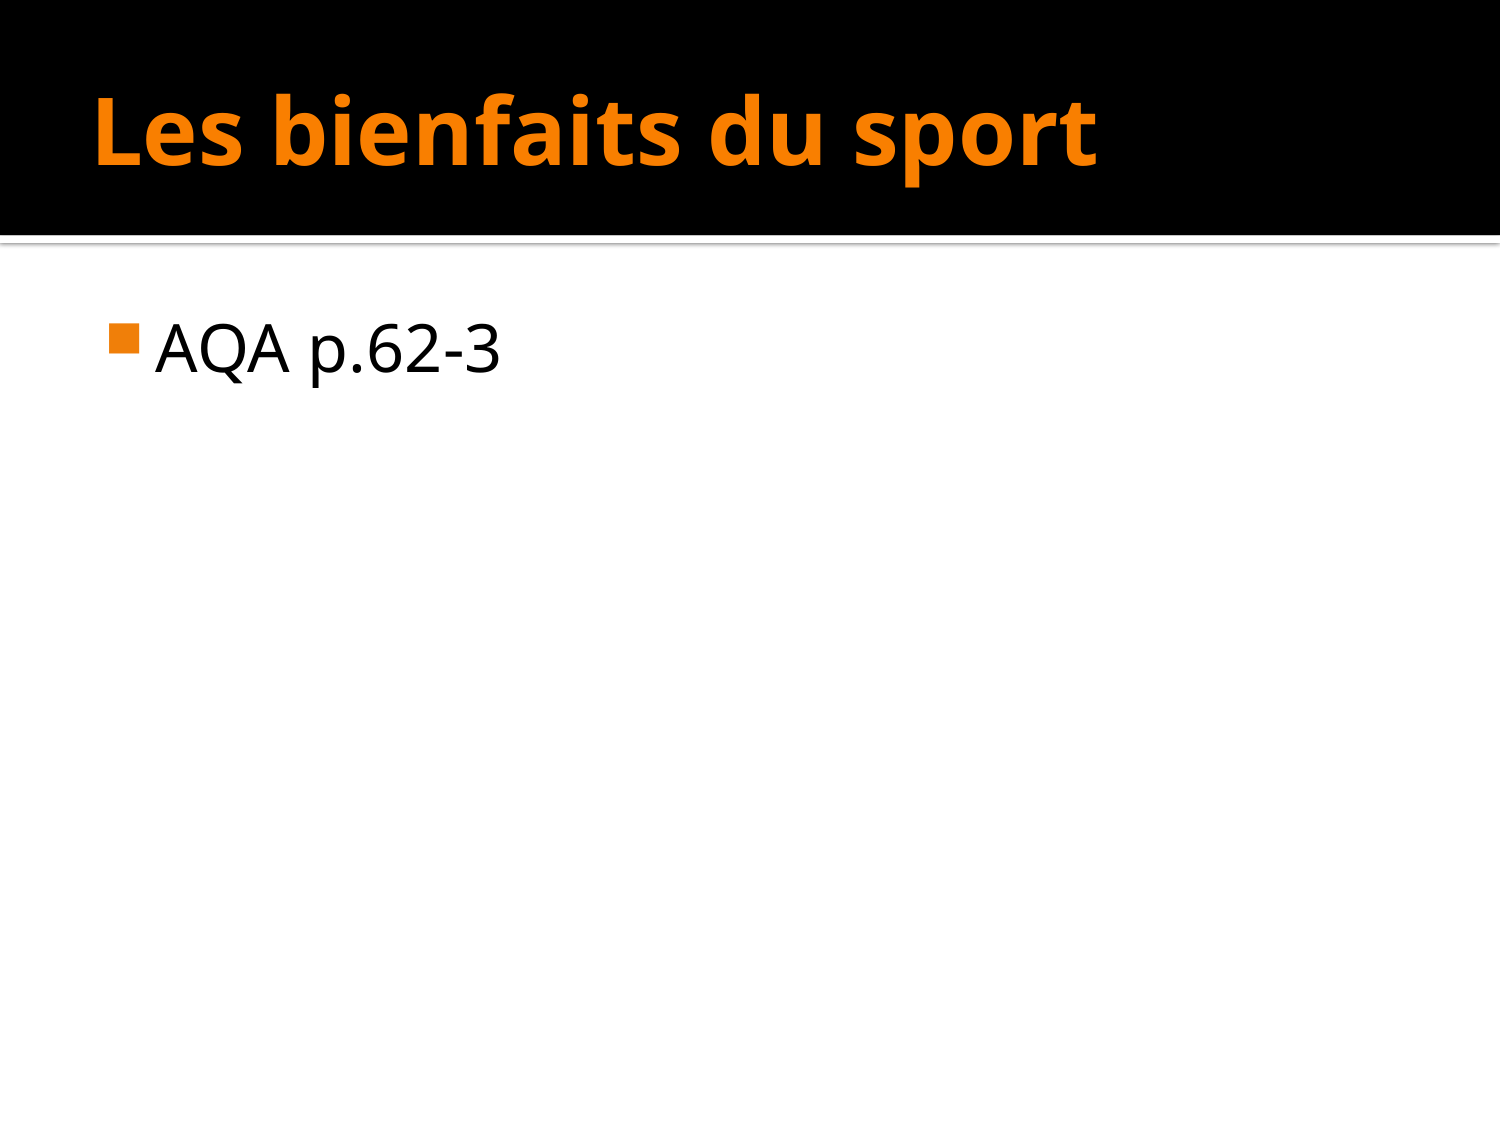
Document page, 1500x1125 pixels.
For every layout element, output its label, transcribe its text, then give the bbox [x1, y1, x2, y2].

title Les bienfaits du sport [75, 25, 1425, 231]
list AQA p.62-3 [74, 290, 1426, 1051]
